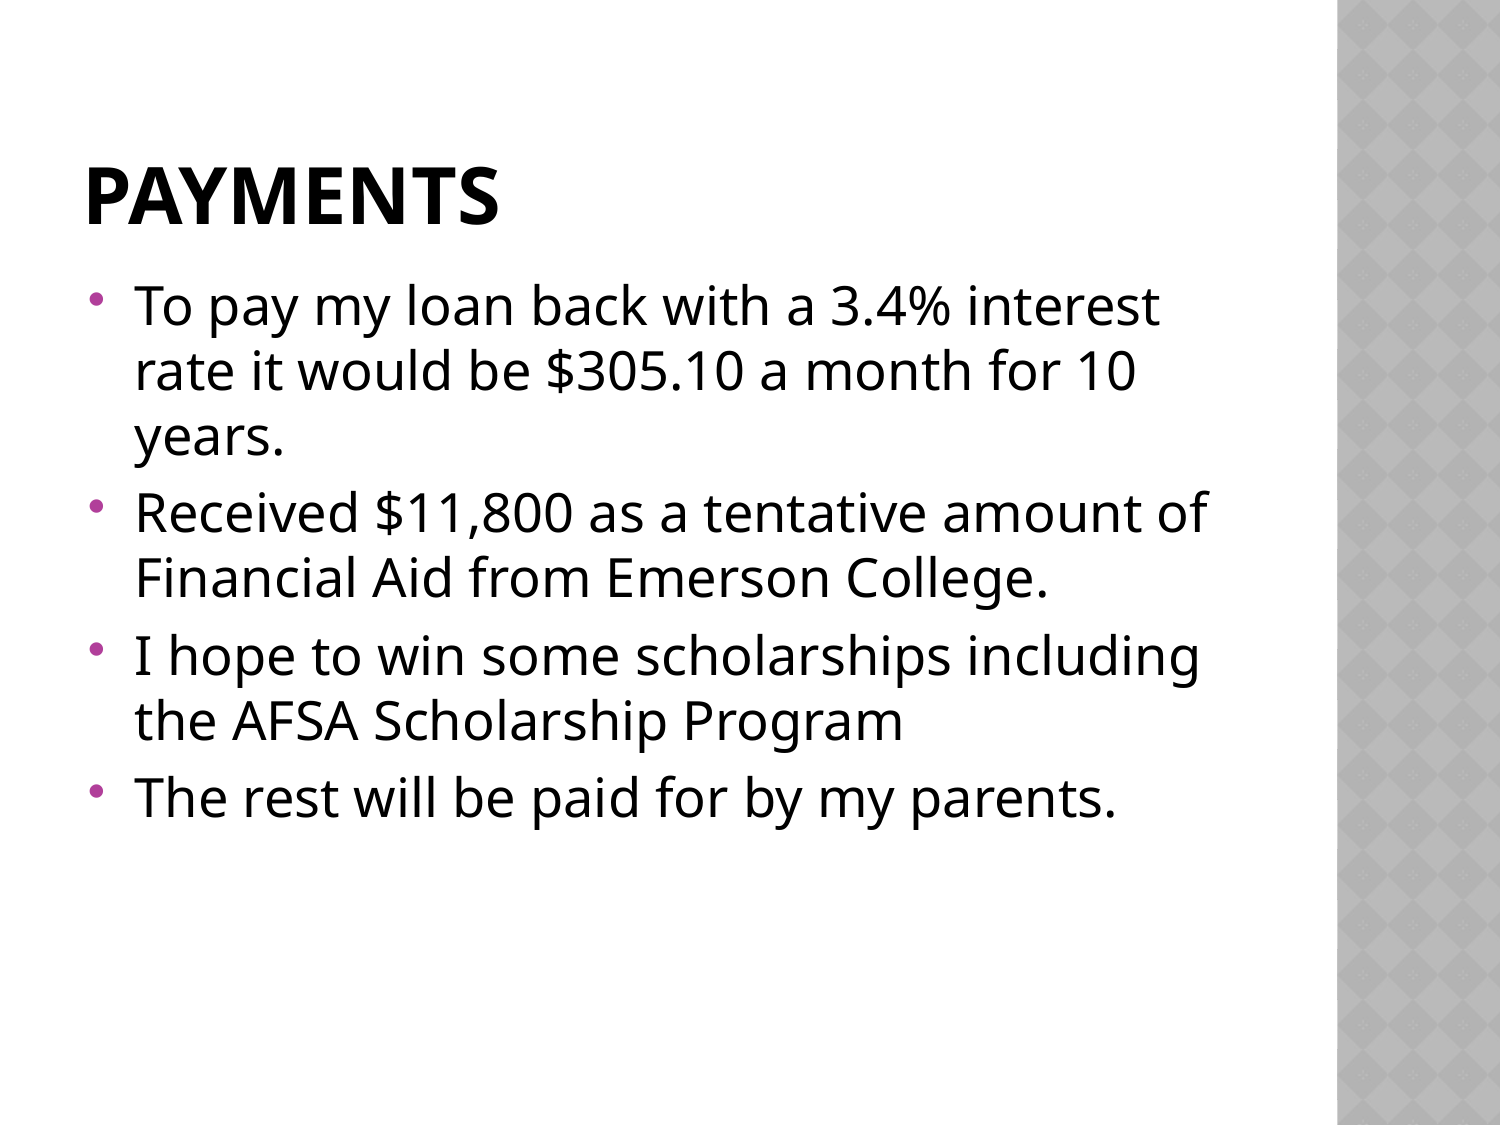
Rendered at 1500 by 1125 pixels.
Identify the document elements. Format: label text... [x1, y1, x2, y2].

title PaYMENTS [75, 52, 1263, 240]
list To pay my loan back with a 3.4% interest rate it would be $305.10 a month for 10 years. Received $11,800 as a tentative amount of Financial Aid from Emerson College. I hope to win some scholarships including the AFSA Scholarship Program The rest will be paid for by my parents. [75, 264, 1263, 925]
